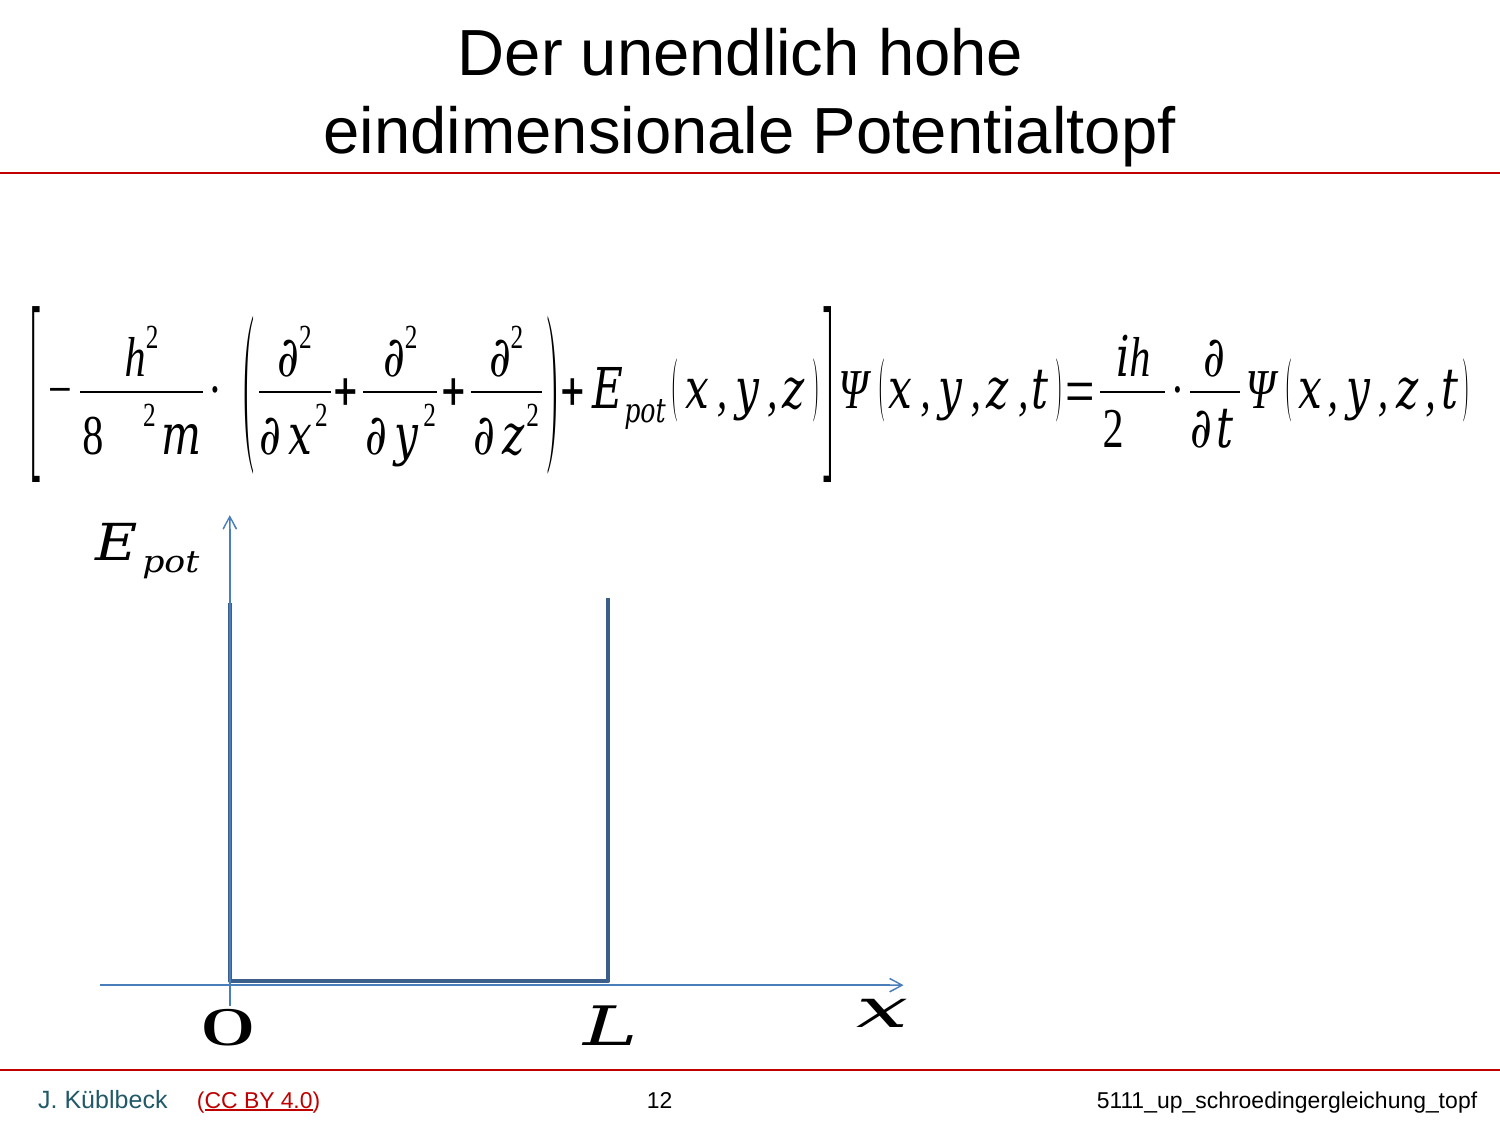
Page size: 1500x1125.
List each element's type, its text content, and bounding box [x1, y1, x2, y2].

text_box [234, 597, 610, 983]
title Der unendlich hohe eindimensionale Potentialtopf [0, 1, 1500, 175]
